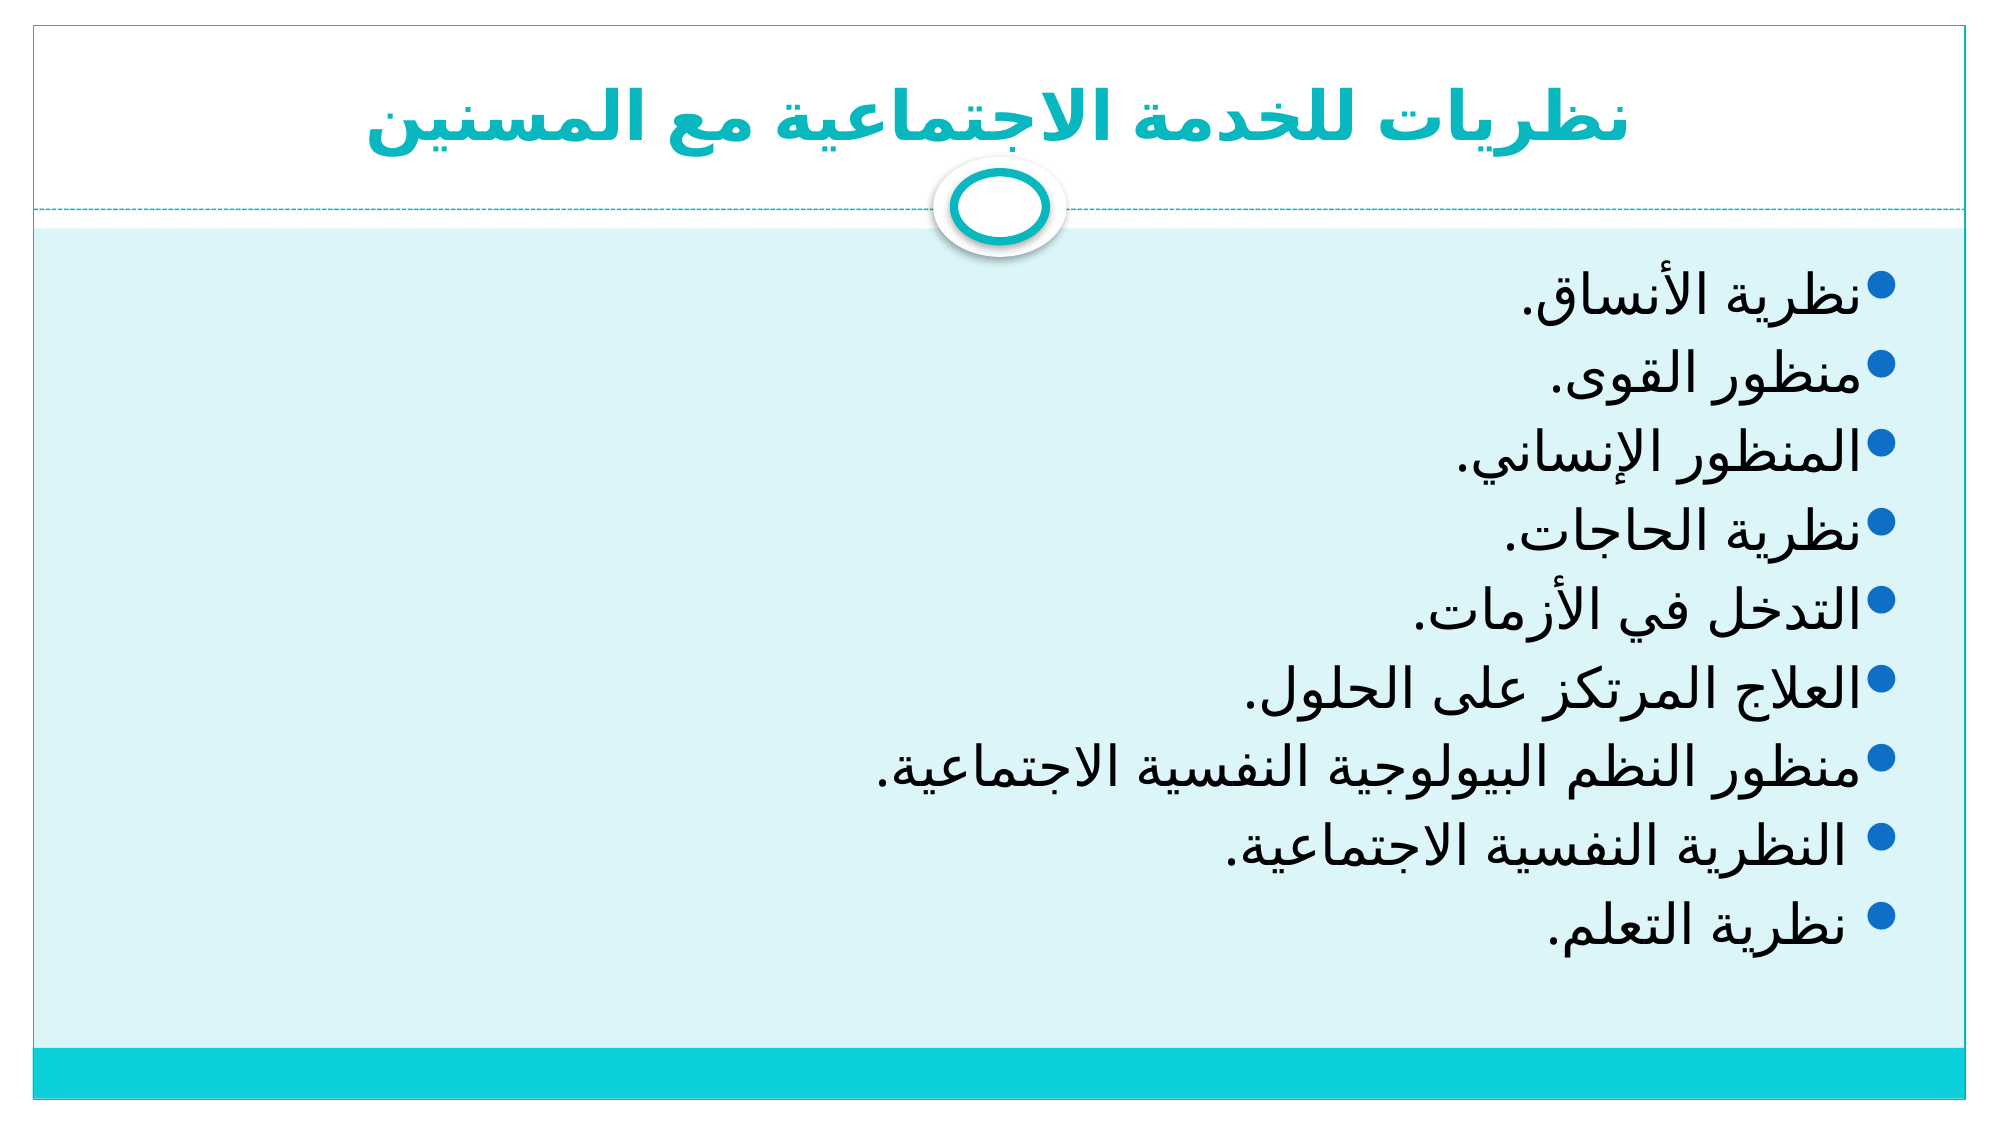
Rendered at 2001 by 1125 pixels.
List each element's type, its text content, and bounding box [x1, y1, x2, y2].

title نظريات للخدمة الاجتماعية مع المسنين [66, 37, 1933, 162]
list نظرية الأنساق. منظور القوى. المنظور الإنساني. نظرية الحاجات. التدخل في الأزمات. العلاج المرتكز على الحلول. منظور النظم البيولوجية النفسية الاجتماعية. النظرية النفسية الاجتماعية. نظرية التعلم. [66, 250, 1926, 1001]
